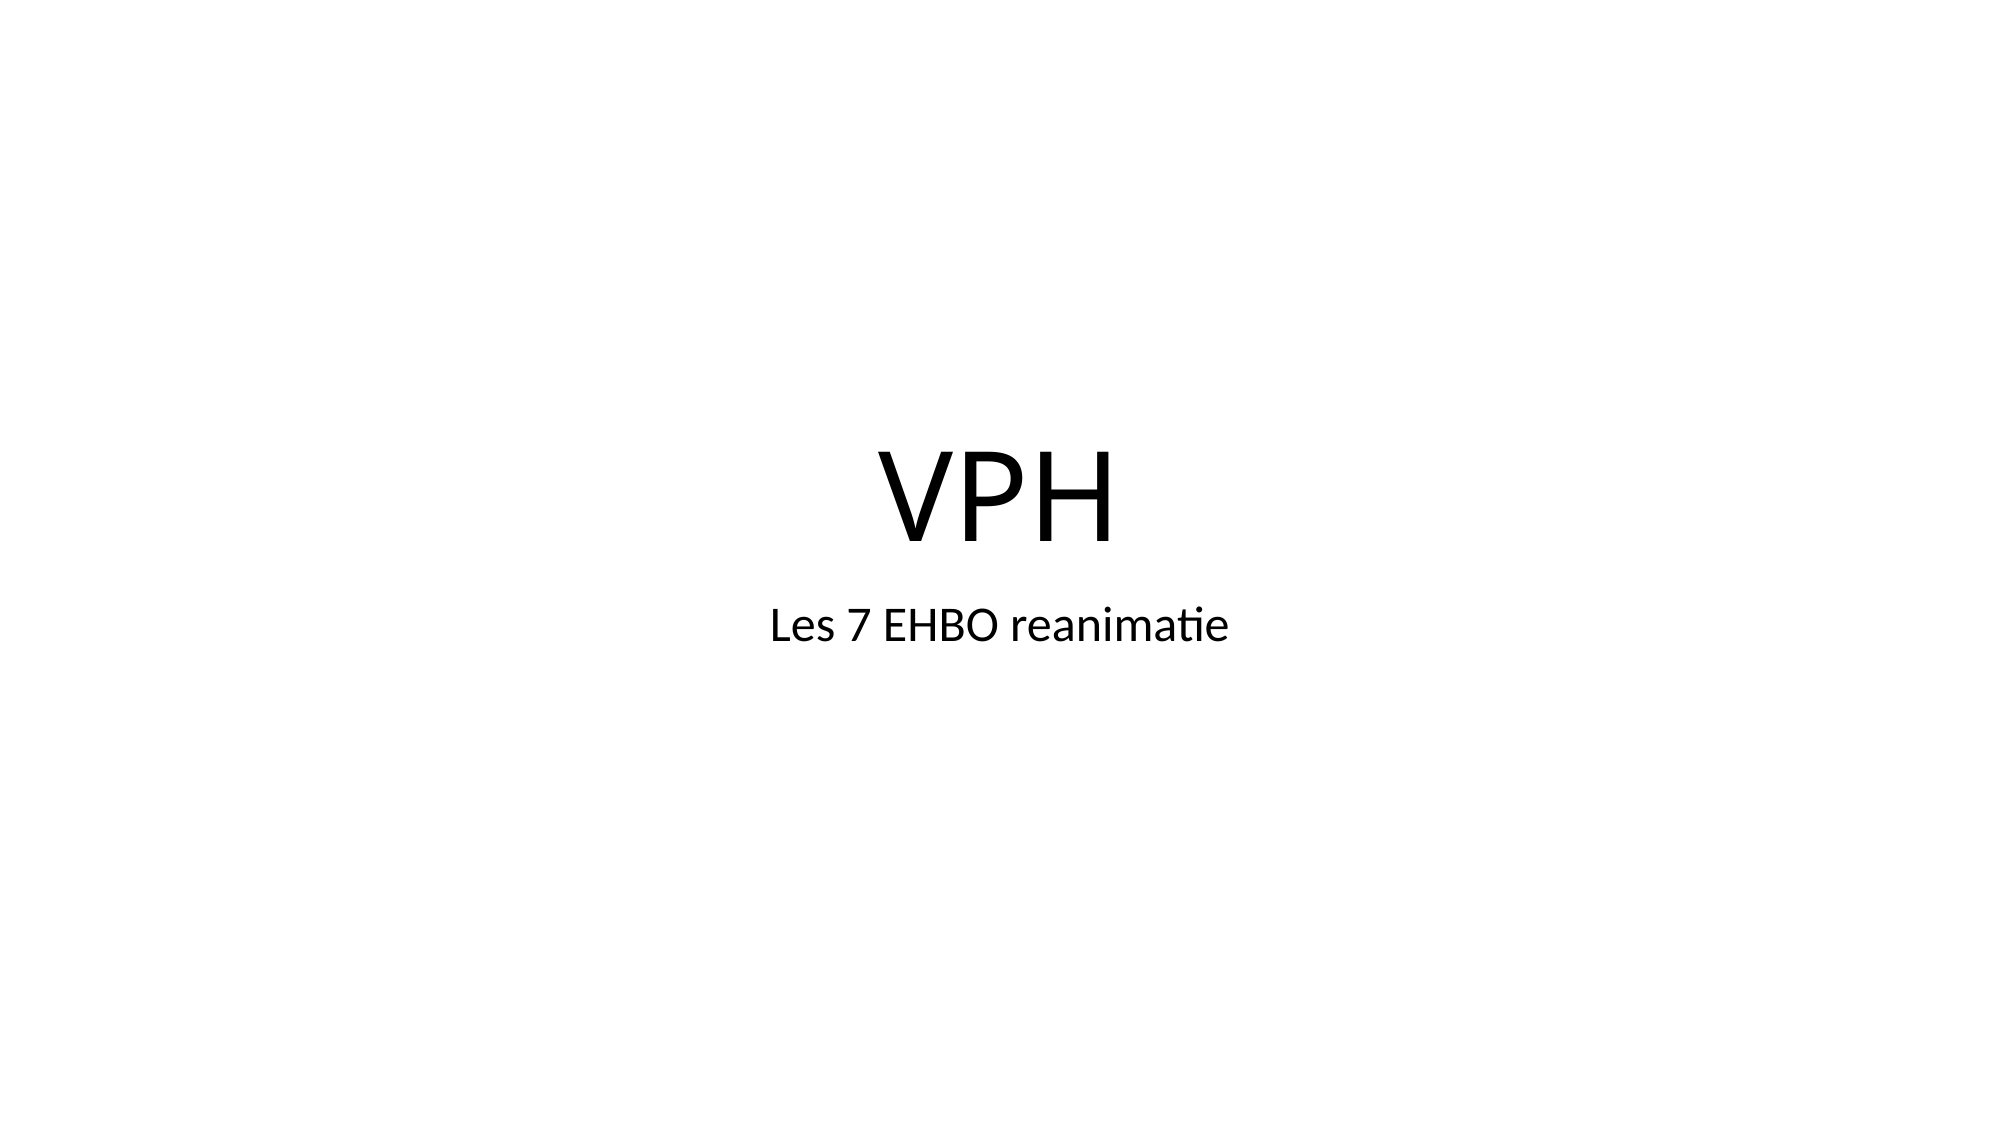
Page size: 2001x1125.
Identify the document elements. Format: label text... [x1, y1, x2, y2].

subtitle Les 7 EHBO reanimatie [249, 590, 1750, 863]
title VPH [249, 184, 1750, 576]
